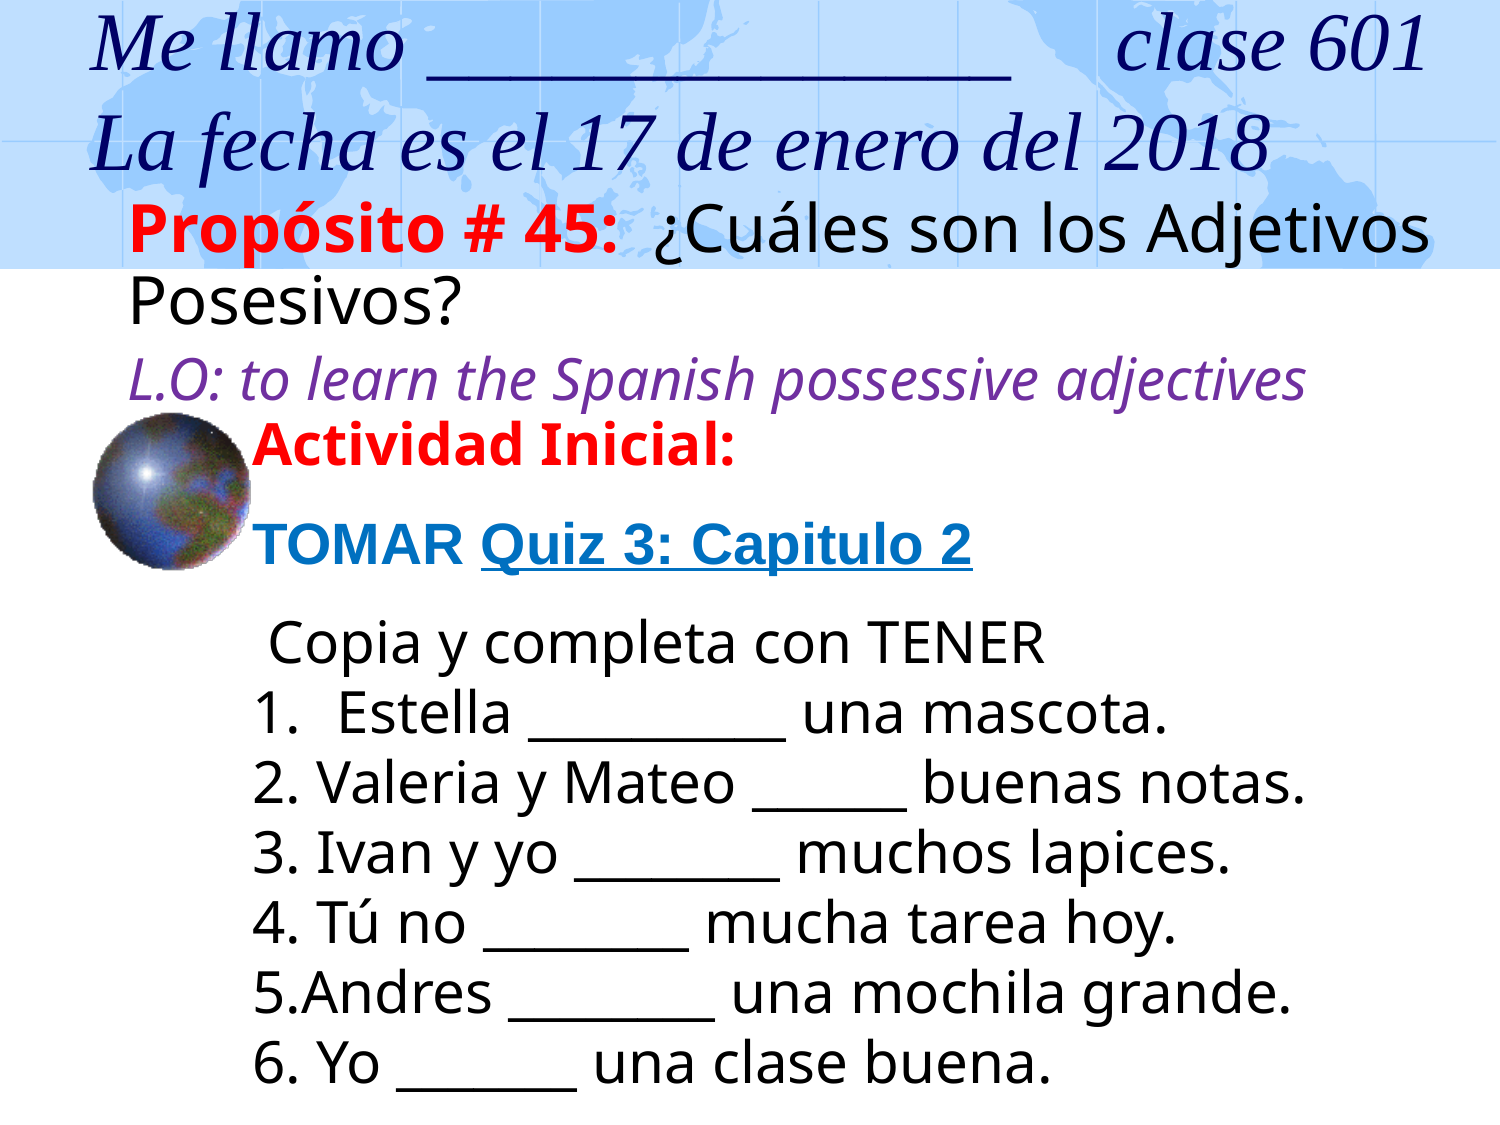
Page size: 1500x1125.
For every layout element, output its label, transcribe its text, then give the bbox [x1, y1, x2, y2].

title Me llamo ______________ clase 601 La fecha es el 17 de enero del 2018 [75, 0, 1475, 200]
picture [87, 407, 237, 575]
text_box Actividad Inicial: TOMAR Quiz 3: Capitulo 2 Copia y completa con TENER Estella __________ una mascota. 2. Valeria y Mateo ______ buenas notas. 3. Ivan y yo ________ muchos lapices. 4. Tú no ________ mucha tarea hoy. 5.Andres ________ una mochila grande. 6. Yo _______ una clase buena. [237, 399, 1500, 1103]
subtitle Propósito # 45: ¿Cuáles son los Adjetivos Posesivos? L.O: to learn the Spanish possessive adjectives [112, 187, 1488, 350]
